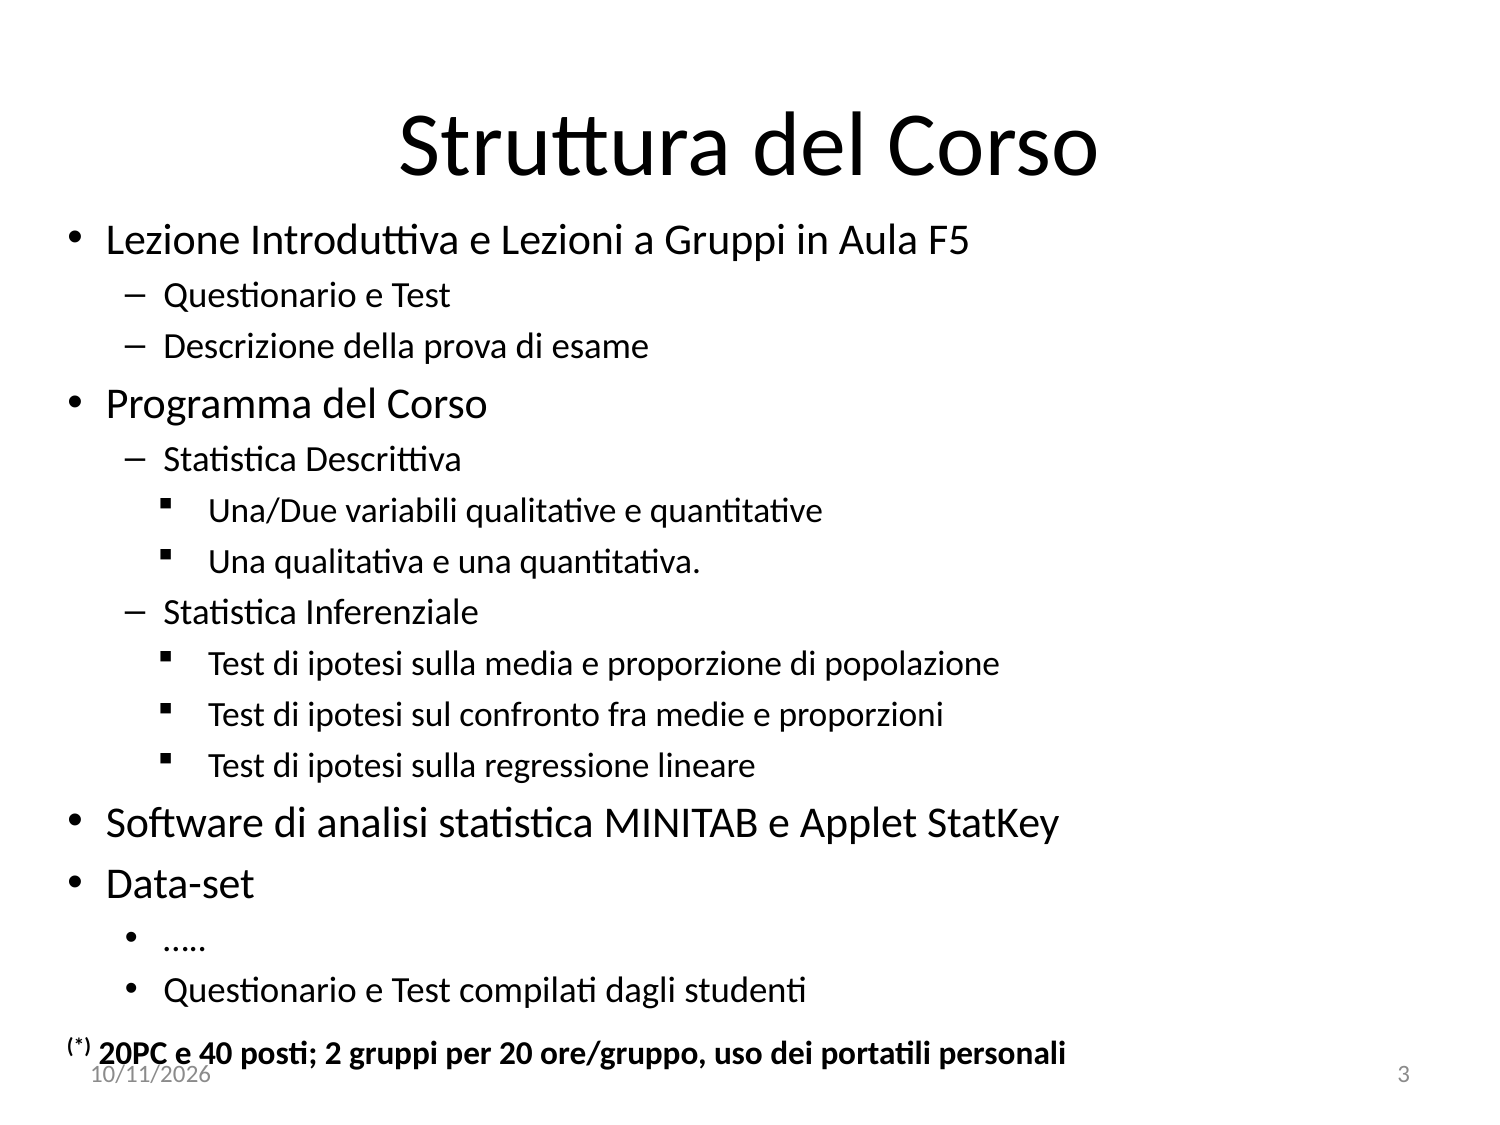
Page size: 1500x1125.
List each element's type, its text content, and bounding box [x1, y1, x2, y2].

title Struttura del Corso [75, 45, 1425, 202]
slide_number 3 [1074, 1042, 1425, 1103]
text_box (*) 20PC e 40 posti; 2 gruppi per 20 ore/gruppo, uso dei portatili personali [52, 1019, 1469, 1080]
list Lezione Introduttiva e Lezioni a Gruppi in Aula F5 Questionario e Test Descrizione della prova di esame Programma del Corso Statistica Descrittiva Una/Due variabili qualitative e quantitative Una qualitativa e una quantitativa. Statistica Inferenziale Test di ipotesi sulla media e proporzione di popolazione Test di ipotesi sul confronto fra medie e proporzioni Test di ipotesi sulla regressione lineare Software di analisi statistica MINITAB e Applet StatKey Data-set ….. Questionario e Test compilati dagli studenti [52, 202, 1445, 1019]
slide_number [75, 1042, 425, 1103]
